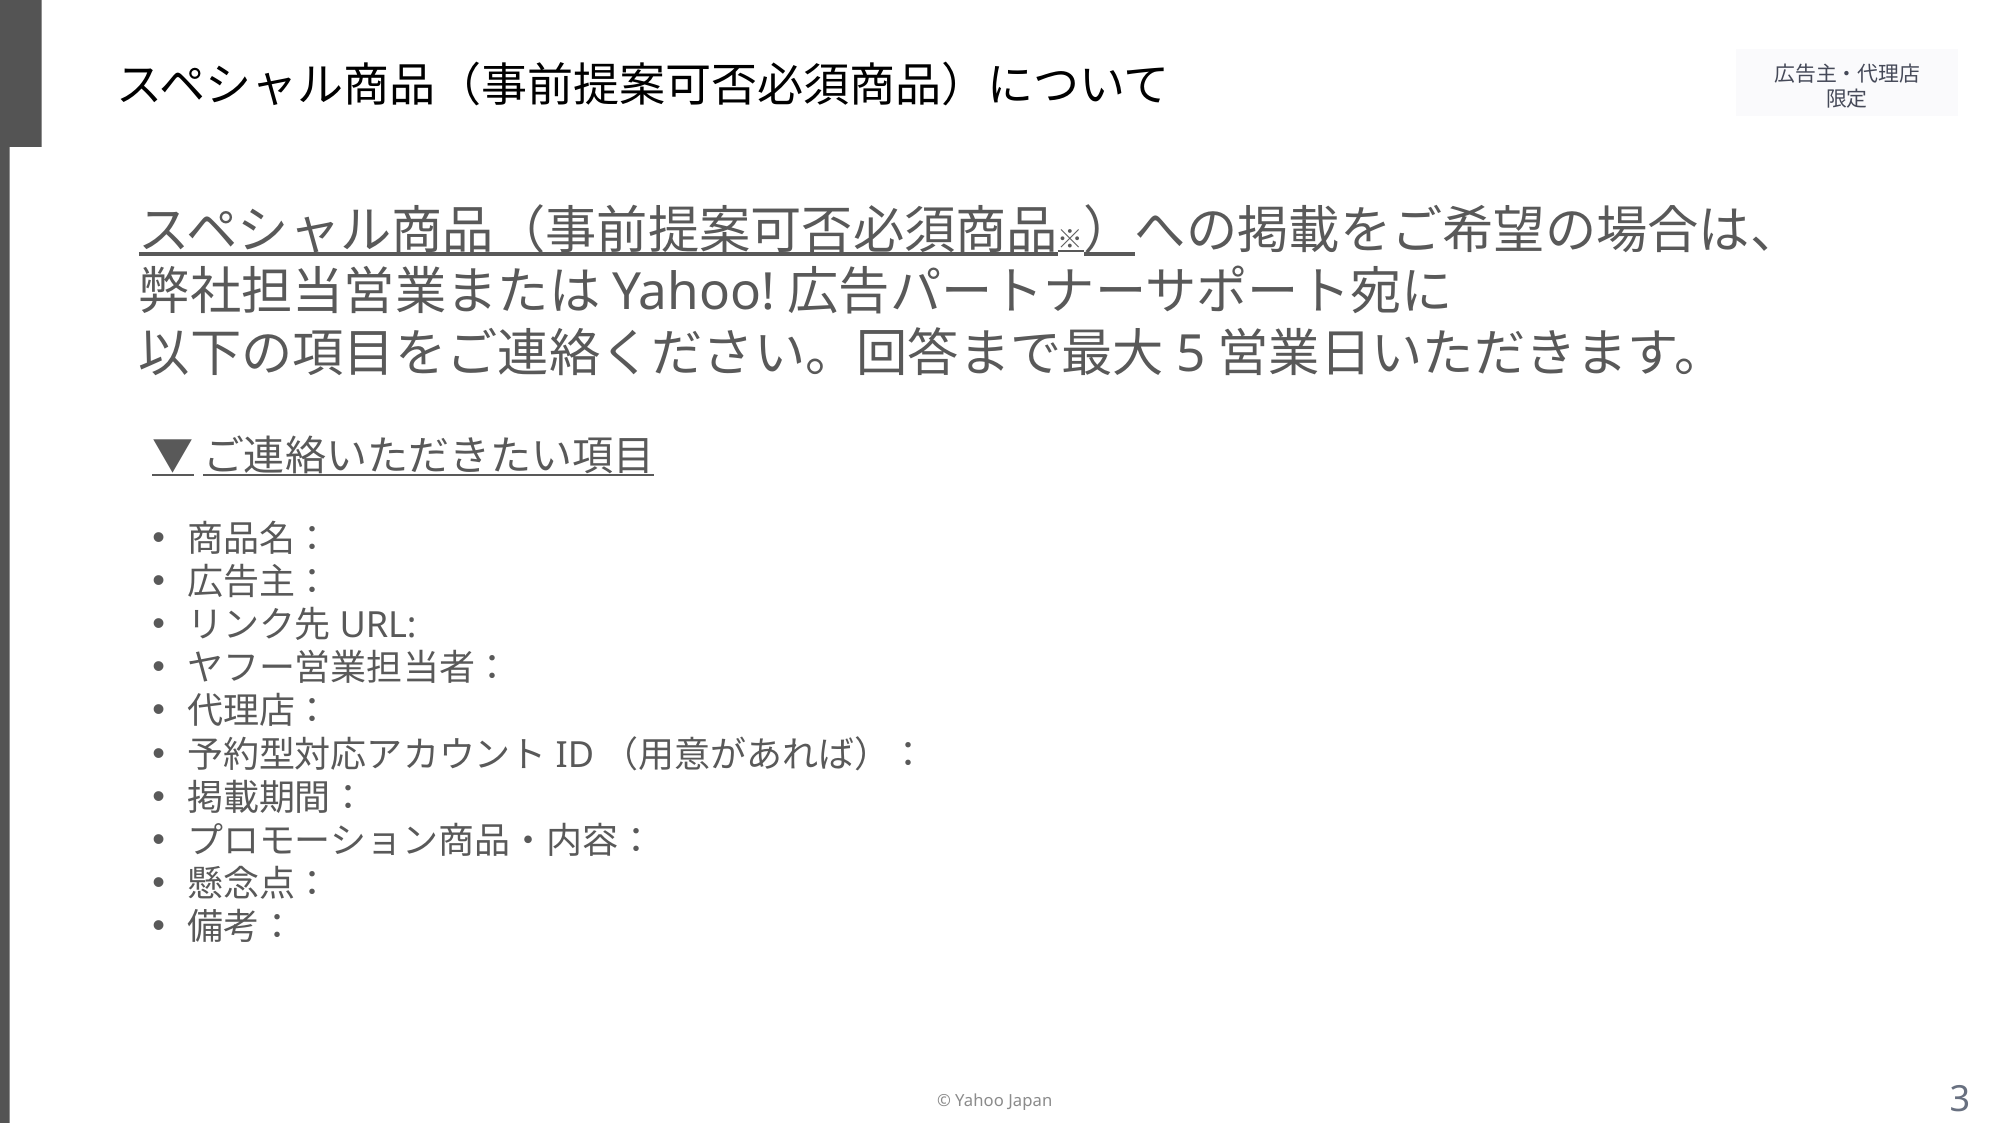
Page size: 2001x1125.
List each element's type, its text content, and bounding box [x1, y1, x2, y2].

text_box スペシャル商品（事前提案可否必須商品※）への掲載をご希望の場合は、 弊社担当営業またはYahoo!広告パートナーサポート宛に 以下の項目をご連絡ください。回答まで最大5営業日いただきます。 [120, 187, 1982, 453]
title スペシャル商品（事前提案可否必須商品）について [101, 47, 1715, 119]
text_box ▼ご連絡いただきたい項目 商品名： 広告主： リンク先URL: ヤフー営業担当者： 代理店： 予約型対応アカウントID（用意があれば）： 掲載期間： プロモーション商品・内容： 懸念点： 備考： [137, 422, 1897, 1041]
